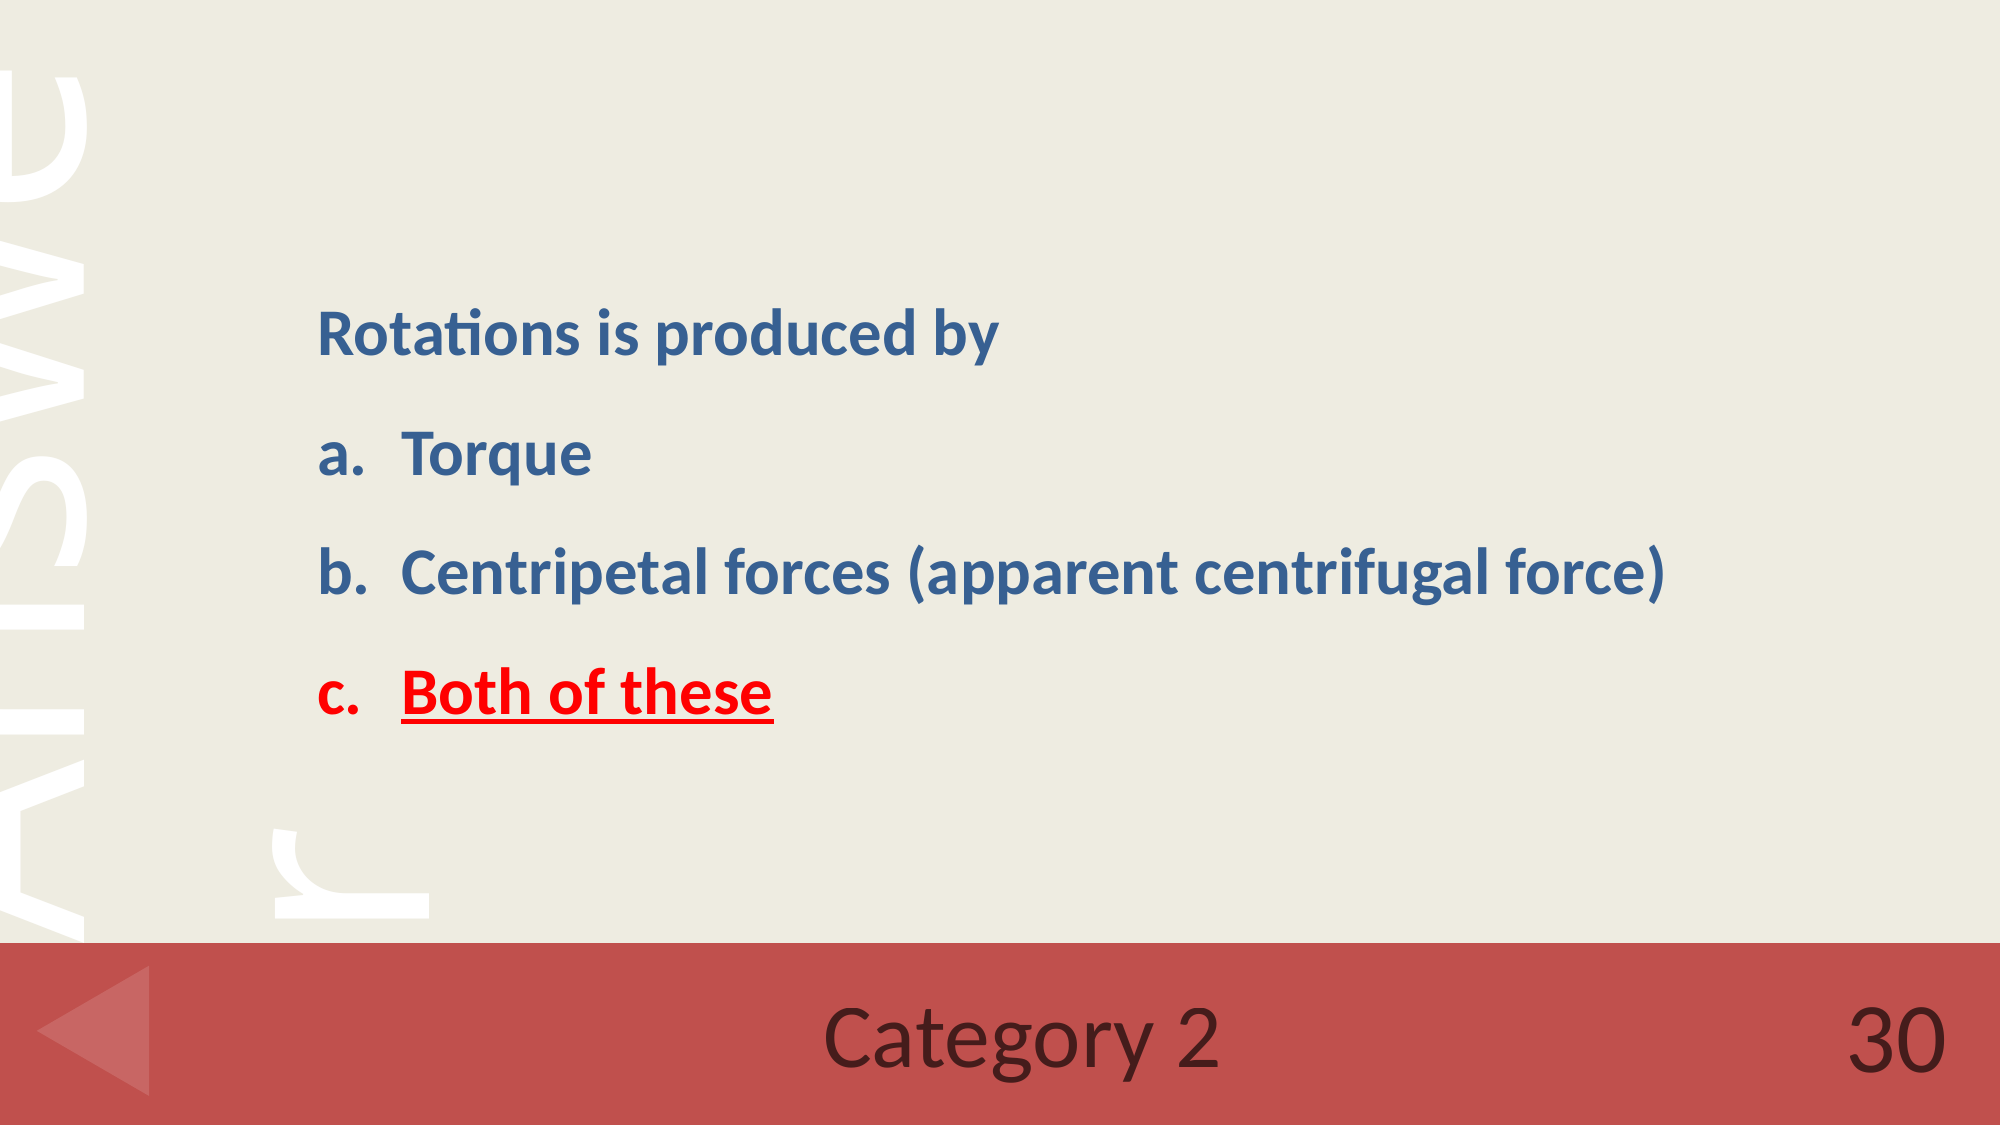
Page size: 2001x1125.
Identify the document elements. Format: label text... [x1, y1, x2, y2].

list 30 [1924, 967, 1963, 1097]
title Category 2 [123, 937, 1924, 1125]
list Rotations is produced by Torque Centripetal forces (apparent centrifugal force) Both of these [302, 115, 1847, 862]
